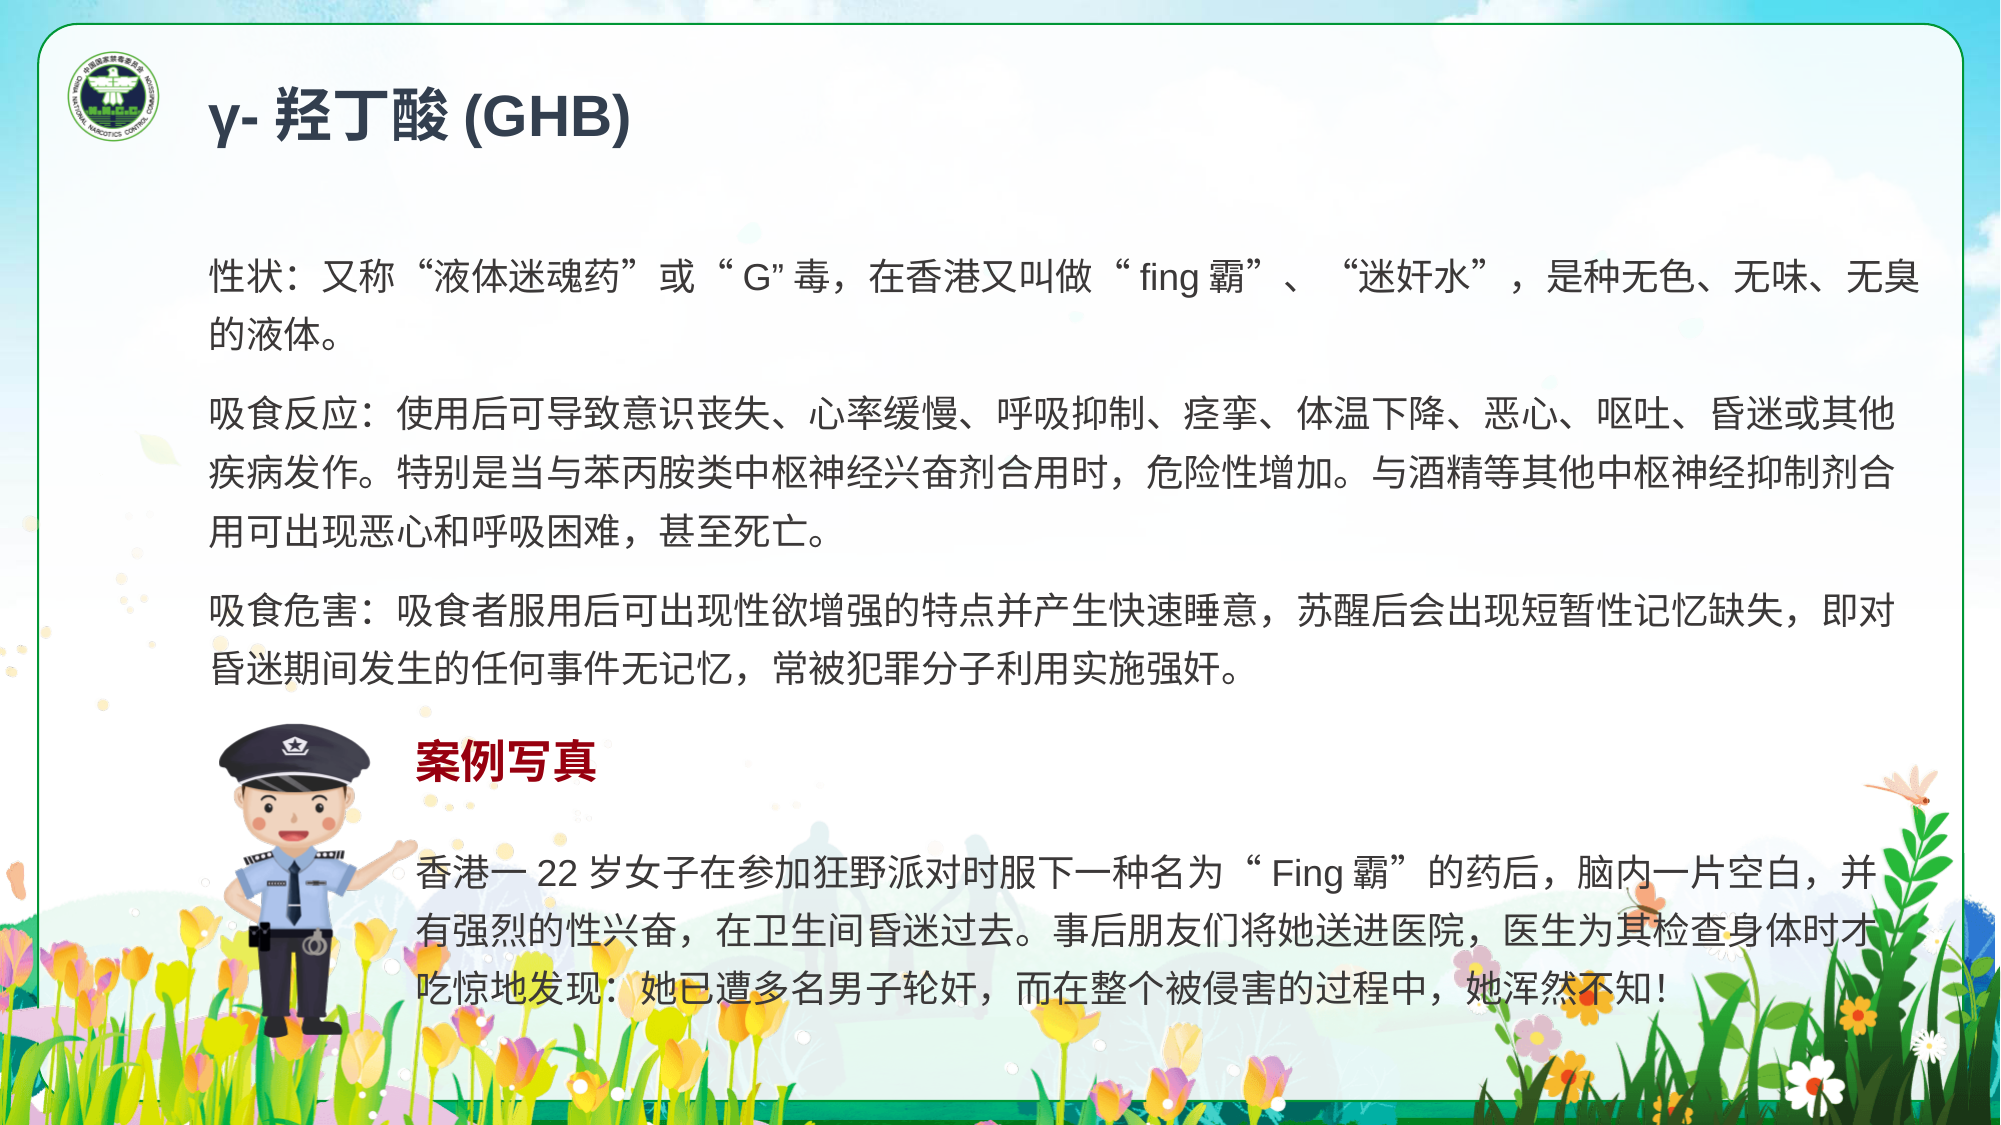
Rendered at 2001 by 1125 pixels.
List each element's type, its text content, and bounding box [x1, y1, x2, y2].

picture [0, 0, 2001, 1125]
text_box 香港一22岁女子在参加狂野派对时服下一种名为“Fing霸”的药后，脑内一片空白，并有强烈的性兴奋，在卫生间昏迷过去。事后朋友们将她送进医院，医生为其检查身体时才吃惊地发现：她已遭多名男子轮奸，而在整个被侵害的过程中，她浑然不知！ [439, 827, 1901, 964]
text_box 案例写真 [439, 725, 1021, 796]
text_box 性状：又称“液体迷魂药”或“G”毒，在香港又叫做“fing霸”、“迷奸水”，是种无色、无味、无臭的液体。 吸食反应：使用后可导致意识丧失、心率缓慢、呼吸抑制、痉挛、体温下降、恶心、呕吐、昏迷或其他疾病发作。特别是当与苯丙胺类中枢神经兴奋剂合用时，危险性增加。与酒精等其他中枢神经抑制剂合用可出现恶心和呼吸困难，甚至死亡。 吸食危害：吸食者服用后可出现性欲增强的特点并产生快速睡意，苏醒后会出现短暂性记忆缺失，即对昏迷期间发生的任何事件无记忆，常被犯罪分子利用实施强奸。 [193, 231, 1942, 571]
text_box γ-羟丁酸(GHB) [193, 70, 1126, 157]
